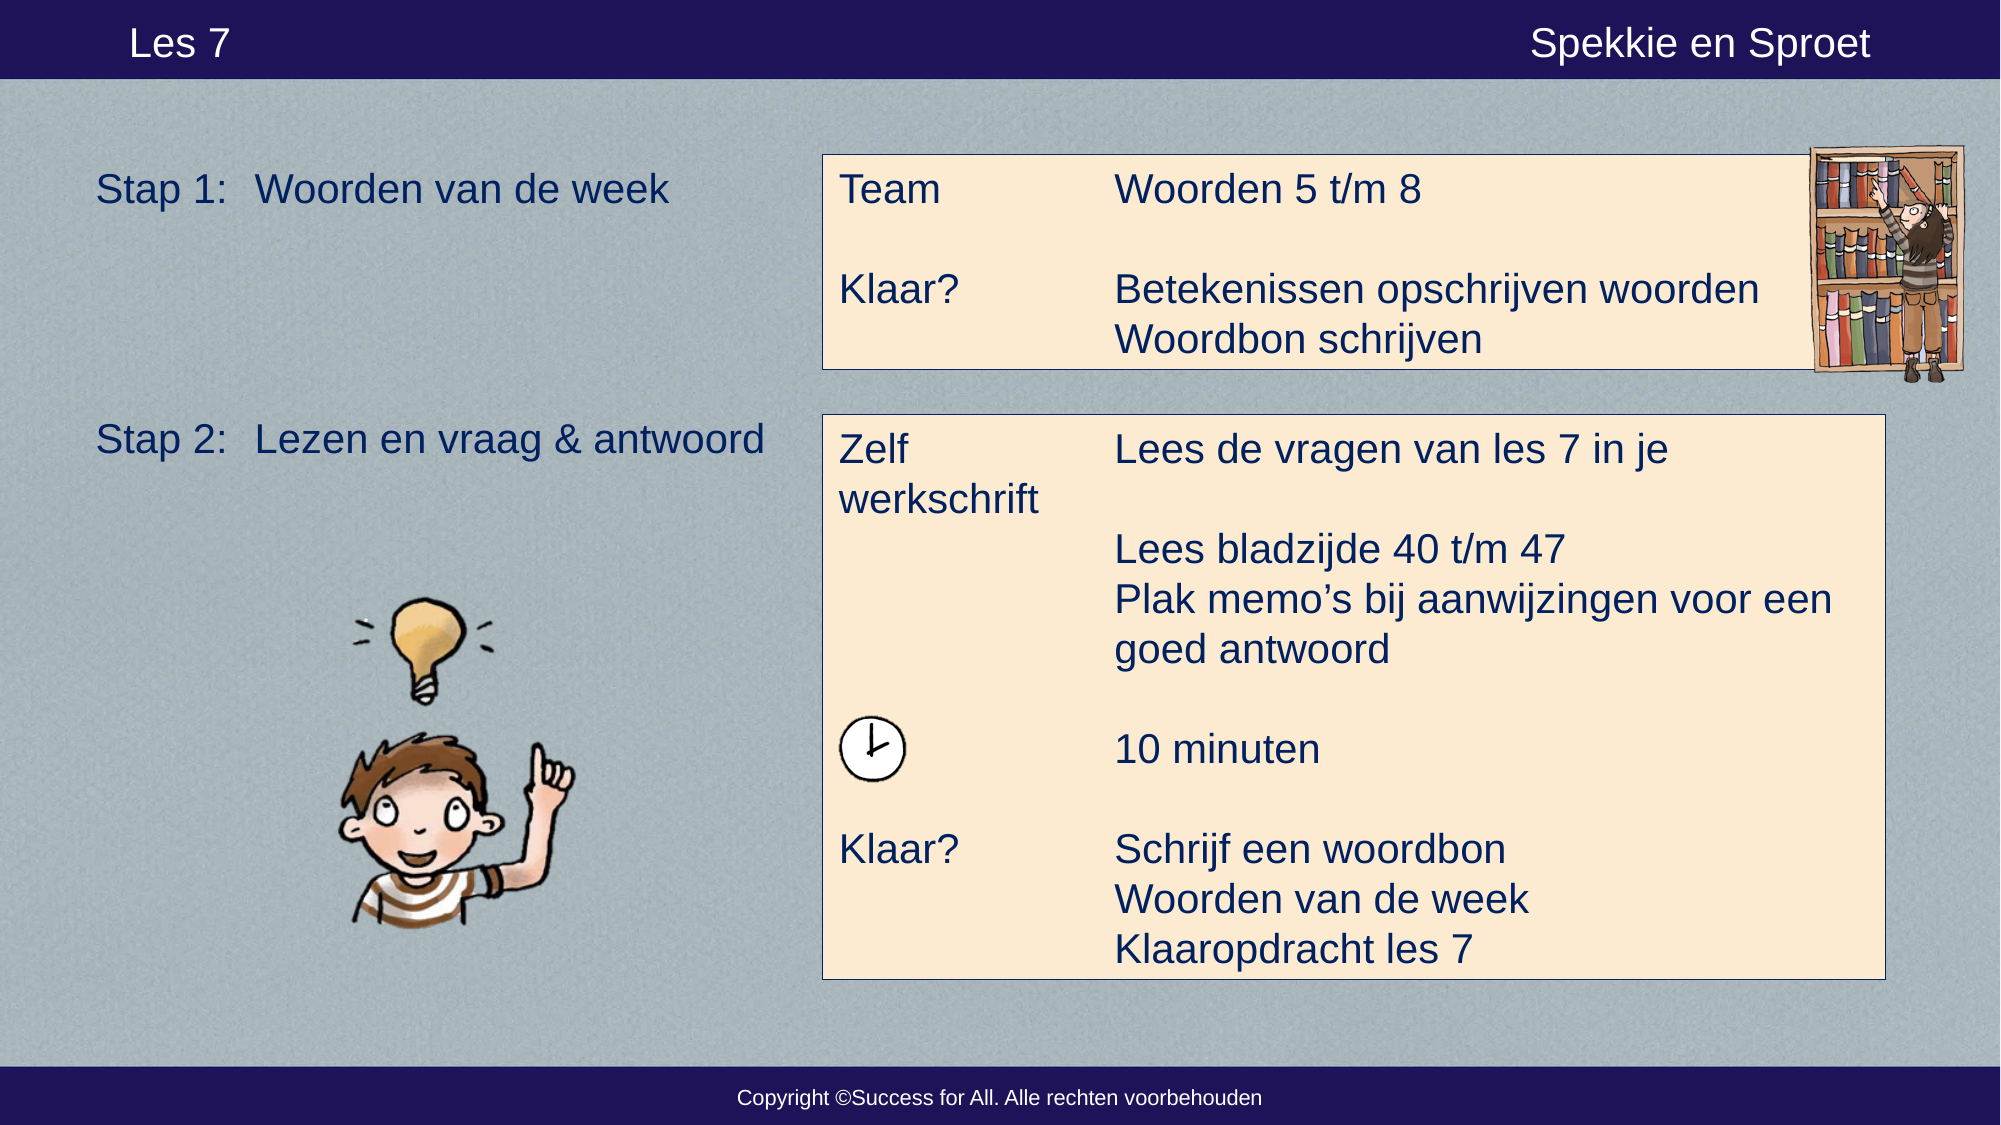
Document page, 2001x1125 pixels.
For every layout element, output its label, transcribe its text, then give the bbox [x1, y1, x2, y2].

picture [0, 0, 2001, 1125]
text_box Spekkie en Sproet [999, 8, 1886, 73]
text_box Team Woorden 5 t/m 8 Klaar? Betekenissen opschrijven woorden Woordbon schrijven [822, 154, 1793, 370]
text_box Zelf Lees de vragen van les 7 in je werkschrift Lees bladzijde 40 t/m 47 Plak memo’s bij aanwijzingen voor een goed antwoord 10 minuten Klaar? Schrijf een woordbon Woorden van de week Klaaropdracht les 7 [822, 414, 1886, 980]
text_box Copyright ©Success for All. Alle rechten voorbehouden [0, 1076, 2000, 1125]
text_box Les 7 [114, 8, 354, 73]
text_box Stap 1: Woorden van de week Stap 2: Lezen en vraag & antwoord [80, 154, 874, 520]
